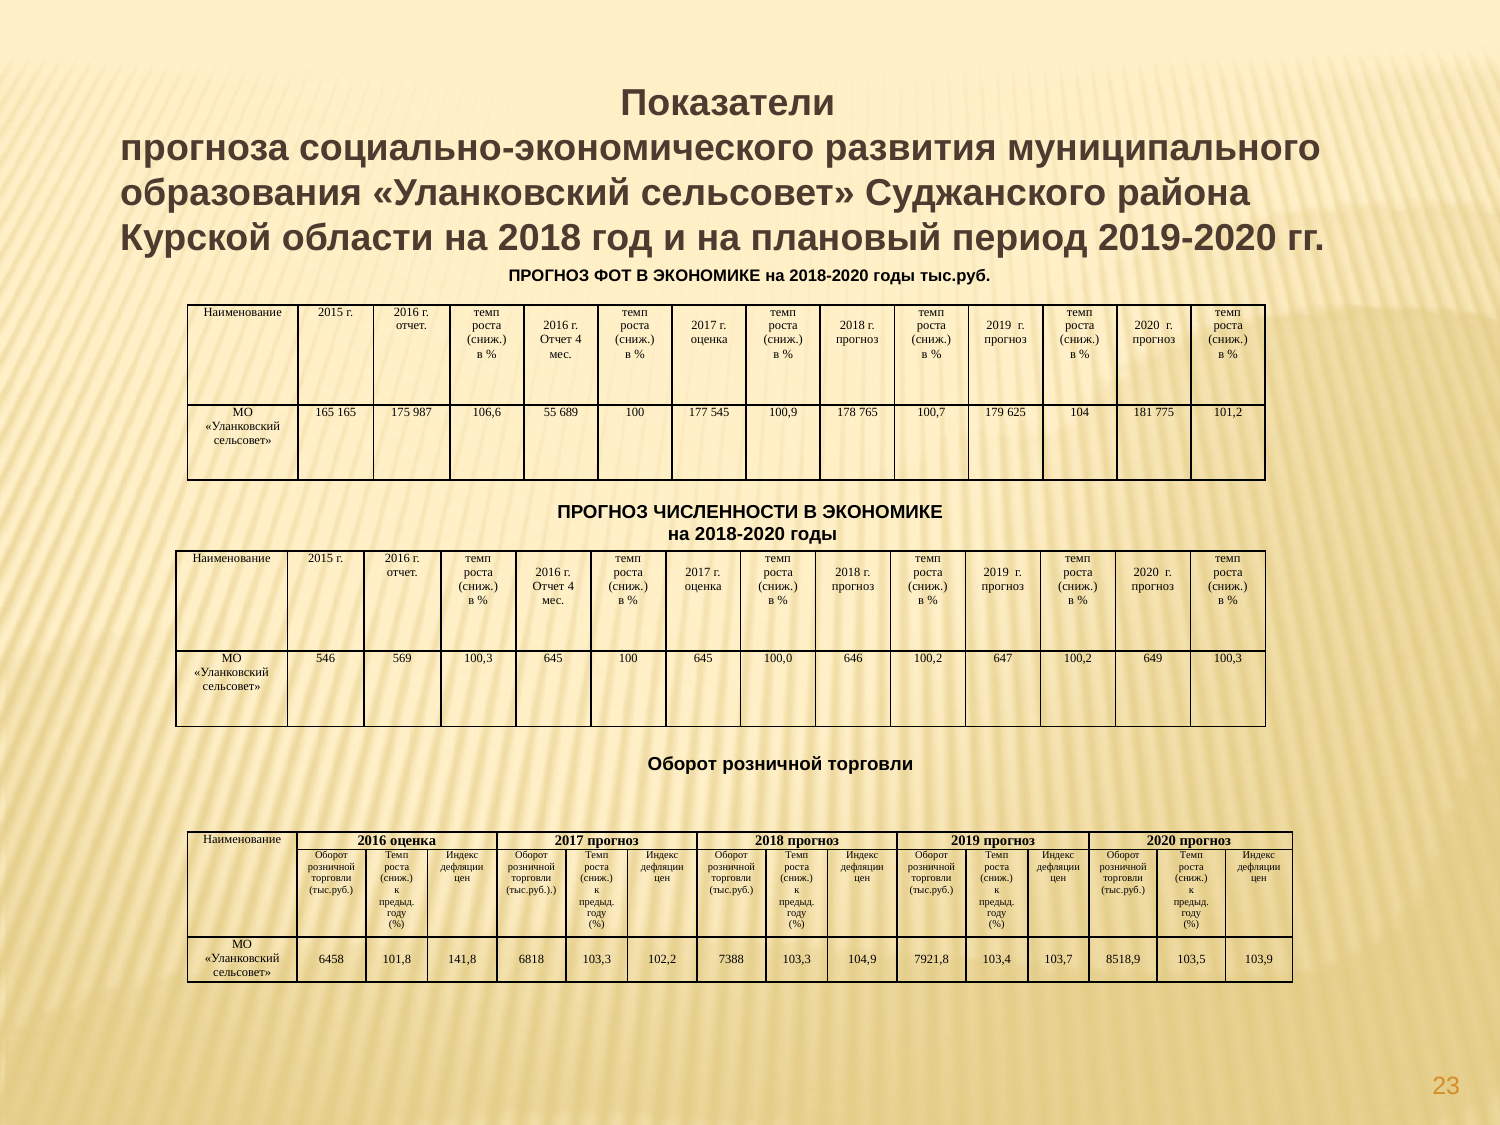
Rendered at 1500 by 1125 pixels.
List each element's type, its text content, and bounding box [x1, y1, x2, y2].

table_header темп роста (сниж.) в % [747, 306, 819, 404]
text_box ПРОГНОЗ ФОТ В ЭКОНОМИКЕ на 2018-2020 годы тыс.руб. [374, 257, 1125, 293]
table_cell 546 [288, 652, 363, 726]
table_header темп роста (сниж.) в % [1192, 306, 1264, 404]
table_cell 104,9 [828, 938, 896, 981]
table_cell 569 [365, 652, 440, 726]
table_cell 104 [1044, 406, 1116, 479]
table_header 2019 прогноз [898, 833, 1088, 849]
table_cell 100,3 [1191, 652, 1265, 726]
table_cell 106,6 [451, 406, 523, 479]
table_header 2016 оценка [298, 833, 496, 849]
table_cell 102,2 [628, 938, 696, 981]
table_cell 646 [816, 652, 890, 721]
table_header Наименование [188, 306, 297, 404]
table_cell МО «Уланковский сельсовет» [177, 652, 287, 726]
table_cell 103,9 [1226, 938, 1292, 981]
table_cell 649 [1116, 652, 1190, 726]
table_cell 100 [592, 652, 665, 721]
text_box Оборот розничной торговли [527, 721, 1034, 782]
table_header темп роста (сниж.) в % [895, 306, 968, 404]
table_header 2020 прогноз [1090, 833, 1292, 849]
table_cell 103,5 [1158, 938, 1225, 981]
table_cell 647 [966, 652, 1040, 726]
table_cell 101,8 [367, 938, 427, 981]
table_cell 7388 [698, 938, 765, 981]
table_header 2019 г. прогноз [966, 552, 1040, 650]
table_header темп роста (сниж.) в % [451, 306, 523, 404]
table_cell Темп роста (сниж.) к предыд. году (%) [1158, 850, 1225, 936]
table_cell 165 165 [299, 406, 373, 479]
table_header Наименование [177, 552, 287, 650]
table_header 2017 г. оценка [673, 306, 745, 404]
table_header 2015 г. [288, 552, 363, 650]
table_header 2016 г. отчет. [374, 306, 449, 404]
table_cell Темп роста (сниж.) к предыд. году (%) [967, 850, 1027, 936]
table_header 2016 г. Отчет 4 мес. [525, 306, 597, 404]
table_cell Оборот розничной торговли (тыс.руб.) [298, 850, 365, 936]
table_cell 8518,9 [1090, 938, 1156, 981]
table_header 2017 прогноз [498, 833, 696, 849]
table_cell 100,3 [442, 652, 515, 726]
table_cell Оборот розничной торговли (тыс.руб.) [1090, 850, 1156, 936]
table_cell 100,2 [891, 652, 965, 721]
table_header темп роста (сниж.) в % [442, 552, 515, 650]
table_header 2020 г. прогноз [1116, 552, 1190, 650]
table_header 2015 г. [299, 306, 373, 404]
table_cell 6458 [298, 938, 365, 981]
table_header темп роста (сниж.) в % [741, 552, 815, 650]
table_cell Оборот розничной торговли (тыс.руб.) [698, 850, 765, 936]
table_cell Темп роста (сниж.) к предыд. году (%) [367, 850, 427, 936]
table_header темп роста (сниж.) в % [599, 306, 671, 404]
table_header 2016 г. Отчет 4 мес. [517, 552, 590, 650]
table_cell 100,2 [1041, 652, 1115, 726]
table_header темп роста (сниж.) в % [1041, 552, 1115, 650]
table_header темп роста (сниж.) в % [592, 552, 665, 650]
table_cell 103,3 [767, 938, 827, 981]
table_cell 178 765 [821, 406, 894, 479]
table_header 2018 г. прогноз [821, 306, 894, 404]
table_cell Темп роста (сниж.) к предыд. году (%) [567, 850, 627, 936]
table_cell 100,0 [741, 652, 815, 721]
table_cell Темп роста (сниж.) к предыд. году (%) [767, 850, 827, 936]
table_cell 103,4 [967, 938, 1027, 981]
table_header темп роста (сниж.) в % [1044, 306, 1116, 404]
table_cell 179 625 [969, 406, 1042, 479]
table_cell 175 987 [374, 406, 449, 479]
table_cell Индекс дефляции цен [628, 850, 696, 936]
table_cell 100,7 [895, 406, 968, 479]
table_header 2016 г. отчет. [365, 552, 440, 650]
text_box ПРОГНОЗ ЧИСЛЕННОСТИ В ЭКОНОМИКЕ на 2018-2020 годы [374, 492, 1125, 552]
table_cell 6818 [498, 938, 565, 981]
table_cell 141,8 [428, 938, 496, 981]
table_cell 100,9 [747, 406, 819, 479]
table_cell Индекс дефляции цен [828, 850, 896, 936]
table_header темп роста (сниж.) в % [1191, 552, 1265, 650]
slide_number 23 [1350, 1062, 1475, 1103]
table_cell Индекс дефляции цен [1226, 850, 1292, 936]
table_header 2019 г. прогноз [969, 306, 1042, 404]
table_cell 103,3 [567, 938, 627, 981]
table_cell Индекс дефляции цен [428, 850, 496, 936]
table_cell МО «Уланковский сельсовет» [188, 406, 297, 479]
table_header темп роста (сниж.) в % [891, 552, 965, 650]
table_cell 177 545 [673, 406, 745, 479]
table_header 2018 прогноз [698, 833, 896, 849]
table_cell 645 [667, 652, 740, 721]
table_cell Индекс дефляции цен [1029, 850, 1088, 936]
table_cell 645 [517, 652, 590, 726]
table_header 2017 г. оценка [667, 552, 740, 650]
table_cell Оборот розничной торговли (тыс.руб.).) [498, 850, 565, 936]
table_cell 100 [599, 406, 671, 479]
table_cell 101,2 [1192, 406, 1264, 479]
table_cell Оборот розничной торговли (тыс.руб.) [898, 850, 965, 936]
table_cell 55 689 [525, 406, 597, 479]
table_header Наименование [188, 833, 296, 936]
table_cell 7921,8 [898, 938, 965, 981]
table_cell МО «Уланковский сельсовет» [188, 938, 296, 981]
text_box Показатели прогноза социально-экономического развития муниципального образования «Уланковский сельсовет» Суджанского района Курской области на 2018 год и на плановый период 2019-2020 гг. [105, 70, 1372, 265]
table_cell 103,7 [1029, 938, 1088, 981]
table_cell 181 775 [1118, 406, 1190, 479]
table_header 2018 г. прогноз [816, 552, 890, 650]
table_header 2020 г. прогноз [1118, 306, 1190, 404]
